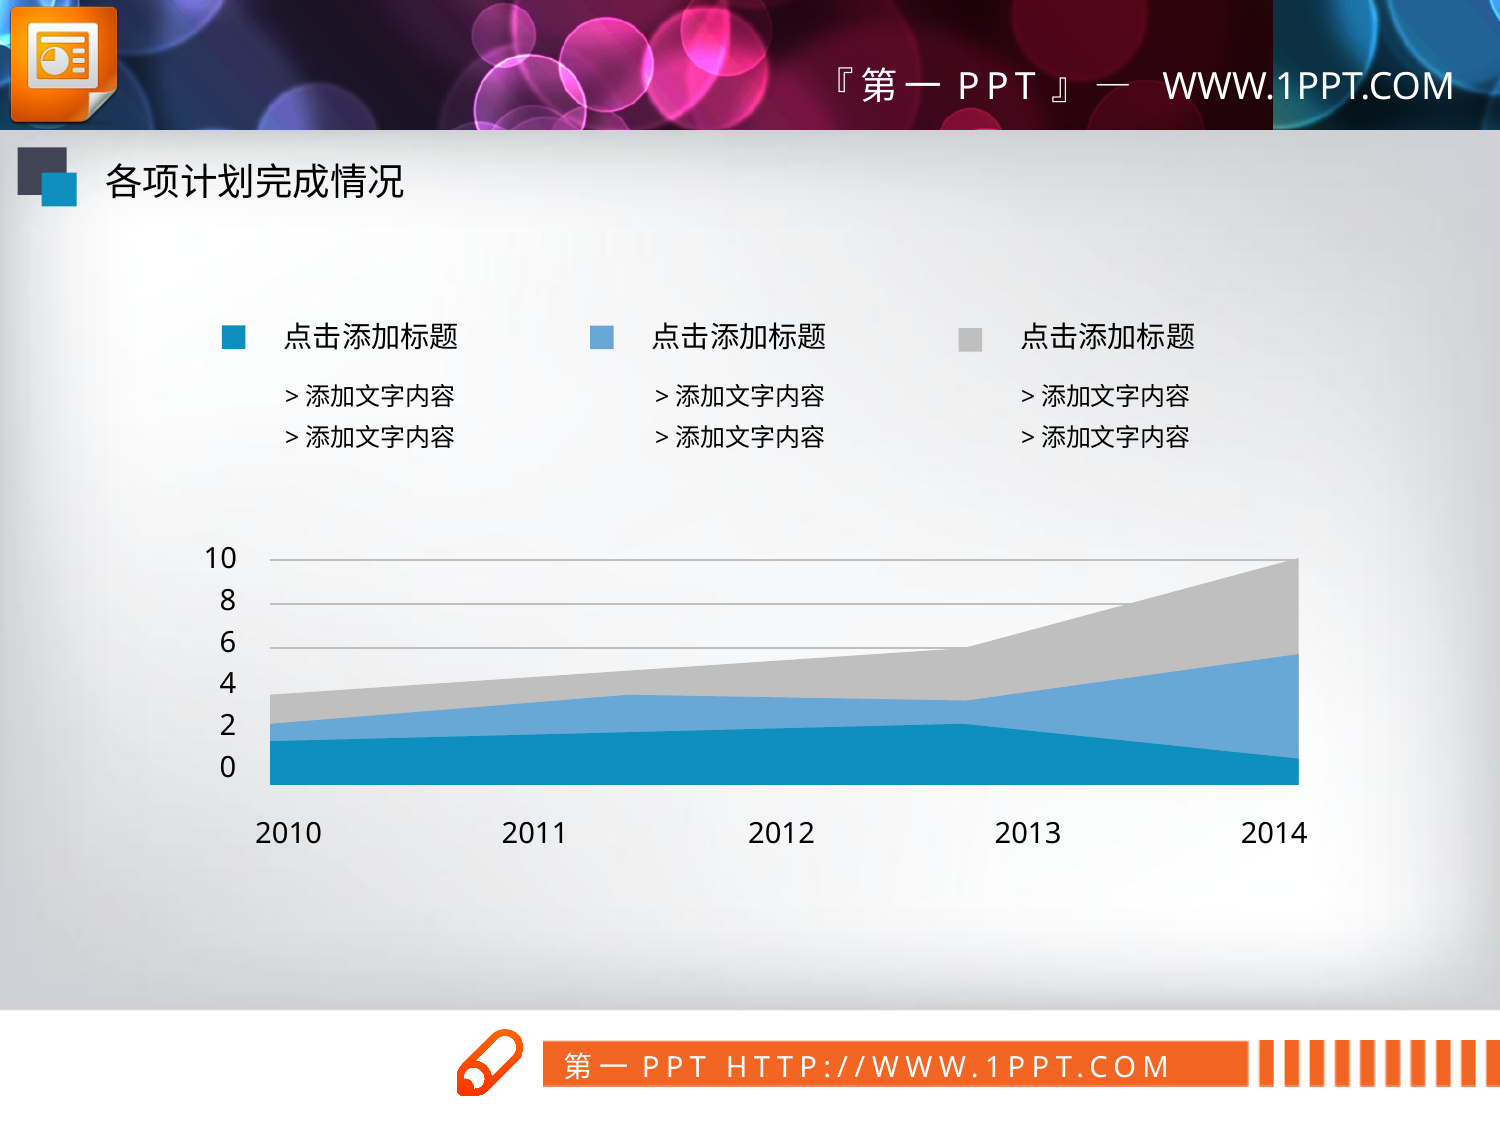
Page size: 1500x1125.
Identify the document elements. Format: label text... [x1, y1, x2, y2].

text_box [640, 372, 841, 460]
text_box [270, 372, 471, 460]
text_box 各项计划完成情况 [90, 151, 420, 211]
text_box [221, 310, 476, 362]
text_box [1005, 372, 1207, 460]
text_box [958, 310, 1212, 362]
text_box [187, 531, 1325, 859]
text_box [589, 310, 844, 362]
picture [543, 1040, 1500, 1087]
picture [0, 0, 1500, 1012]
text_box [17, 147, 77, 207]
